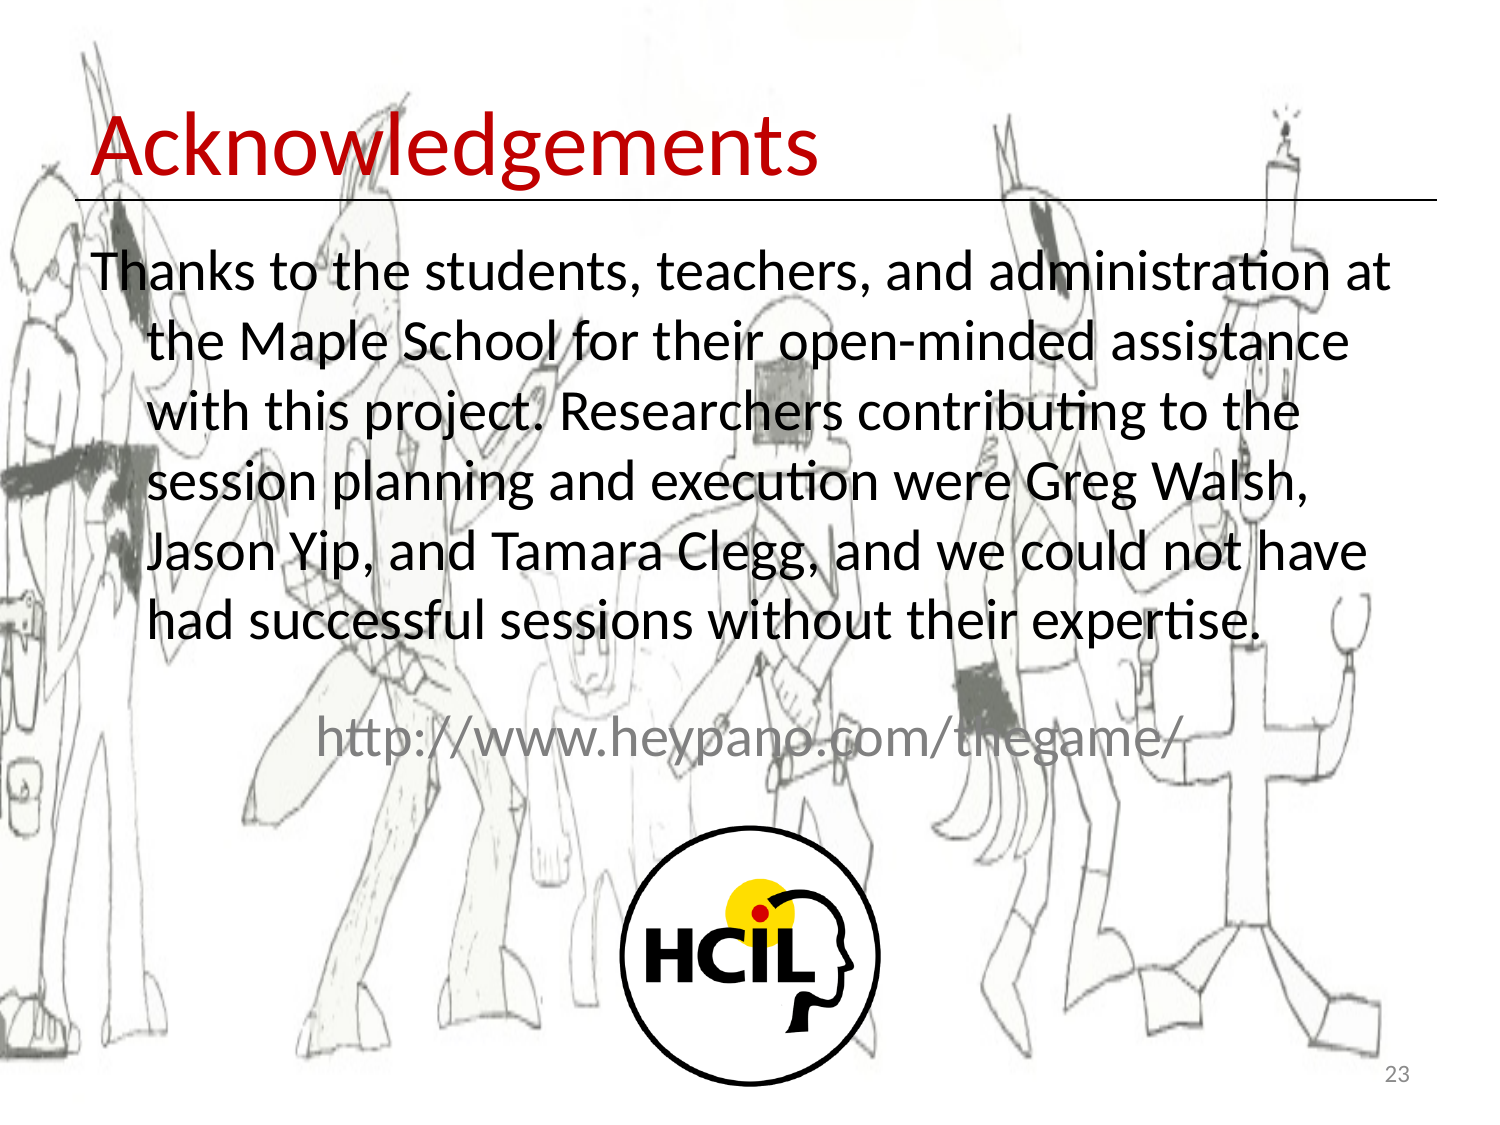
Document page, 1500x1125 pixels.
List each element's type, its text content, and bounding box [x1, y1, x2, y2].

title Acknowledgements [75, 208, 1425, 224]
slide_number 23 [1074, 1042, 1425, 1103]
list Thanks to the students, teachers, and administration at the Maple School for their open-minded assistance with this project. Researchers contributing to the session planning and execution were Greg Walsh, Jason Yip, and Tamara Clegg, and we could not have had successful sessions without their expertise. http://www.heypano.com/thegame/ [75, 224, 1425, 1005]
picture [0, 0, 1500, 1125]
title Acknowledgements [75, 45, 1425, 199]
